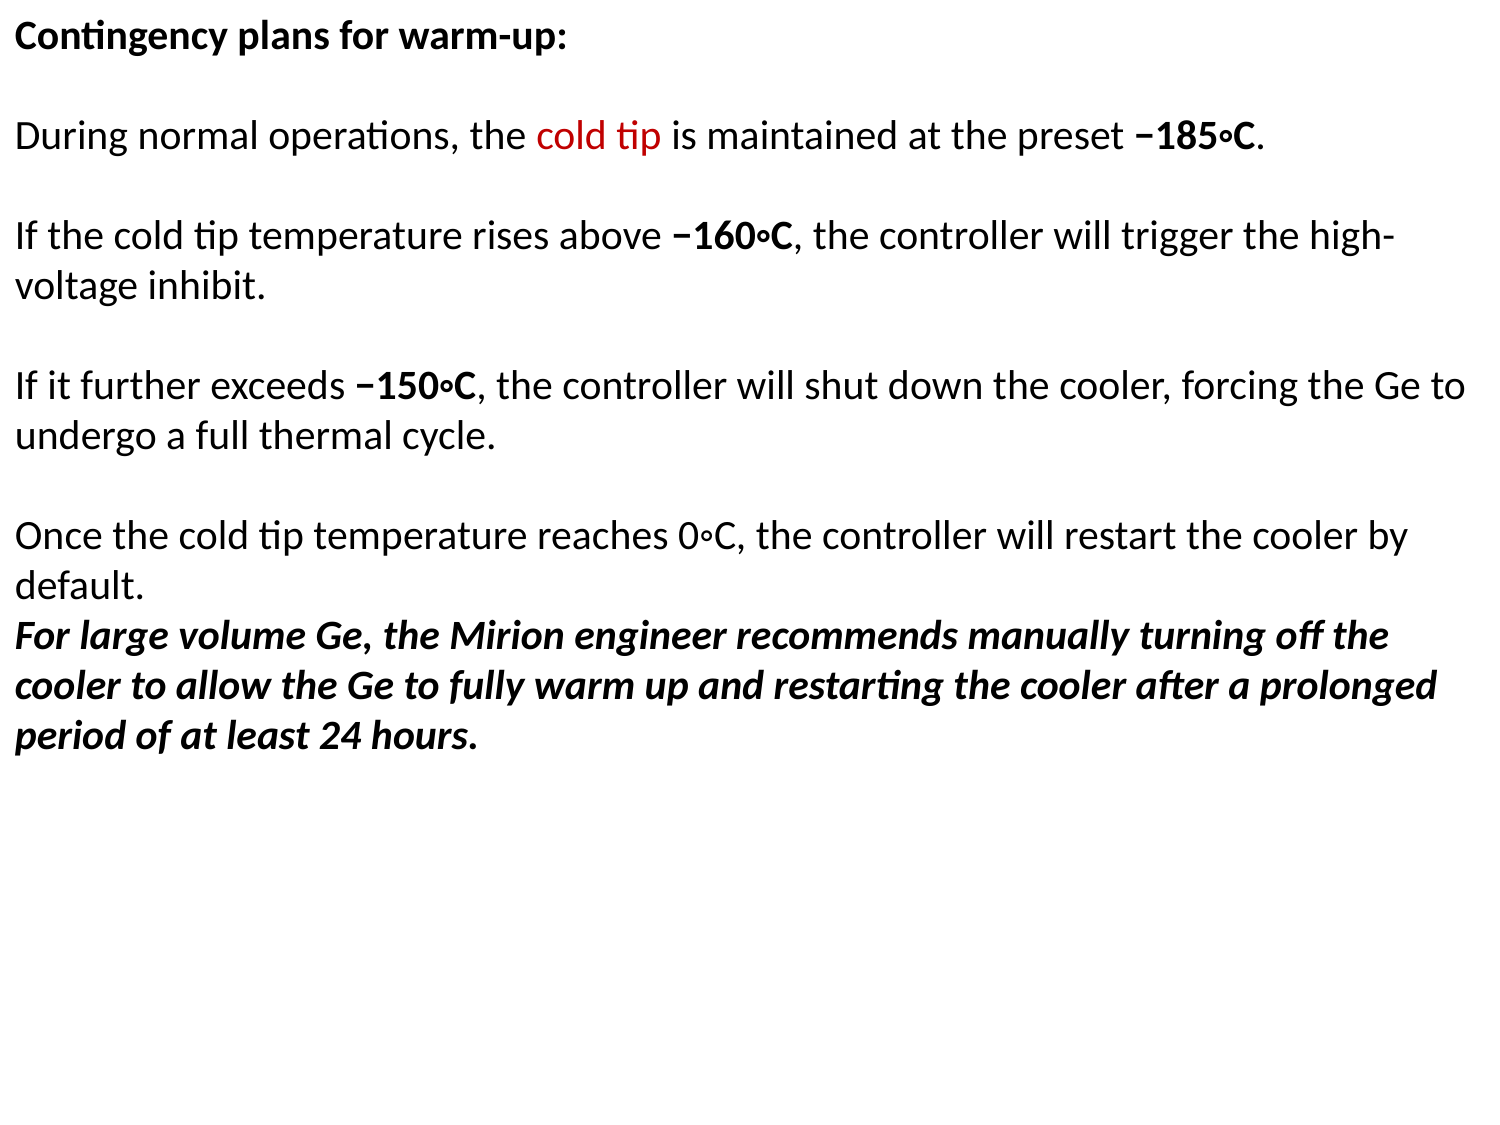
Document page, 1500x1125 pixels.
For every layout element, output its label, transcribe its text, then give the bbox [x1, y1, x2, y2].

text_box Contingency plans for warm-up: During normal operations, the cold tip is maintained at the preset −185◦C. If the cold tip temperature rises above −160◦C, the controller will trigger the high-voltage inhibit. If it further exceeds −150◦C, the controller will shut down the cooler, forcing the Ge to undergo a full thermal cycle. Once the cold tip temperature reaches 0◦C, the controller will restart the cooler by default. For large volume Ge, the Mirion engineer recommends manually turning off the cooler to allow the Ge to fully warm up and restarting the cooler after a prolonged period of at least 24 hours. [0, 0, 1500, 766]
